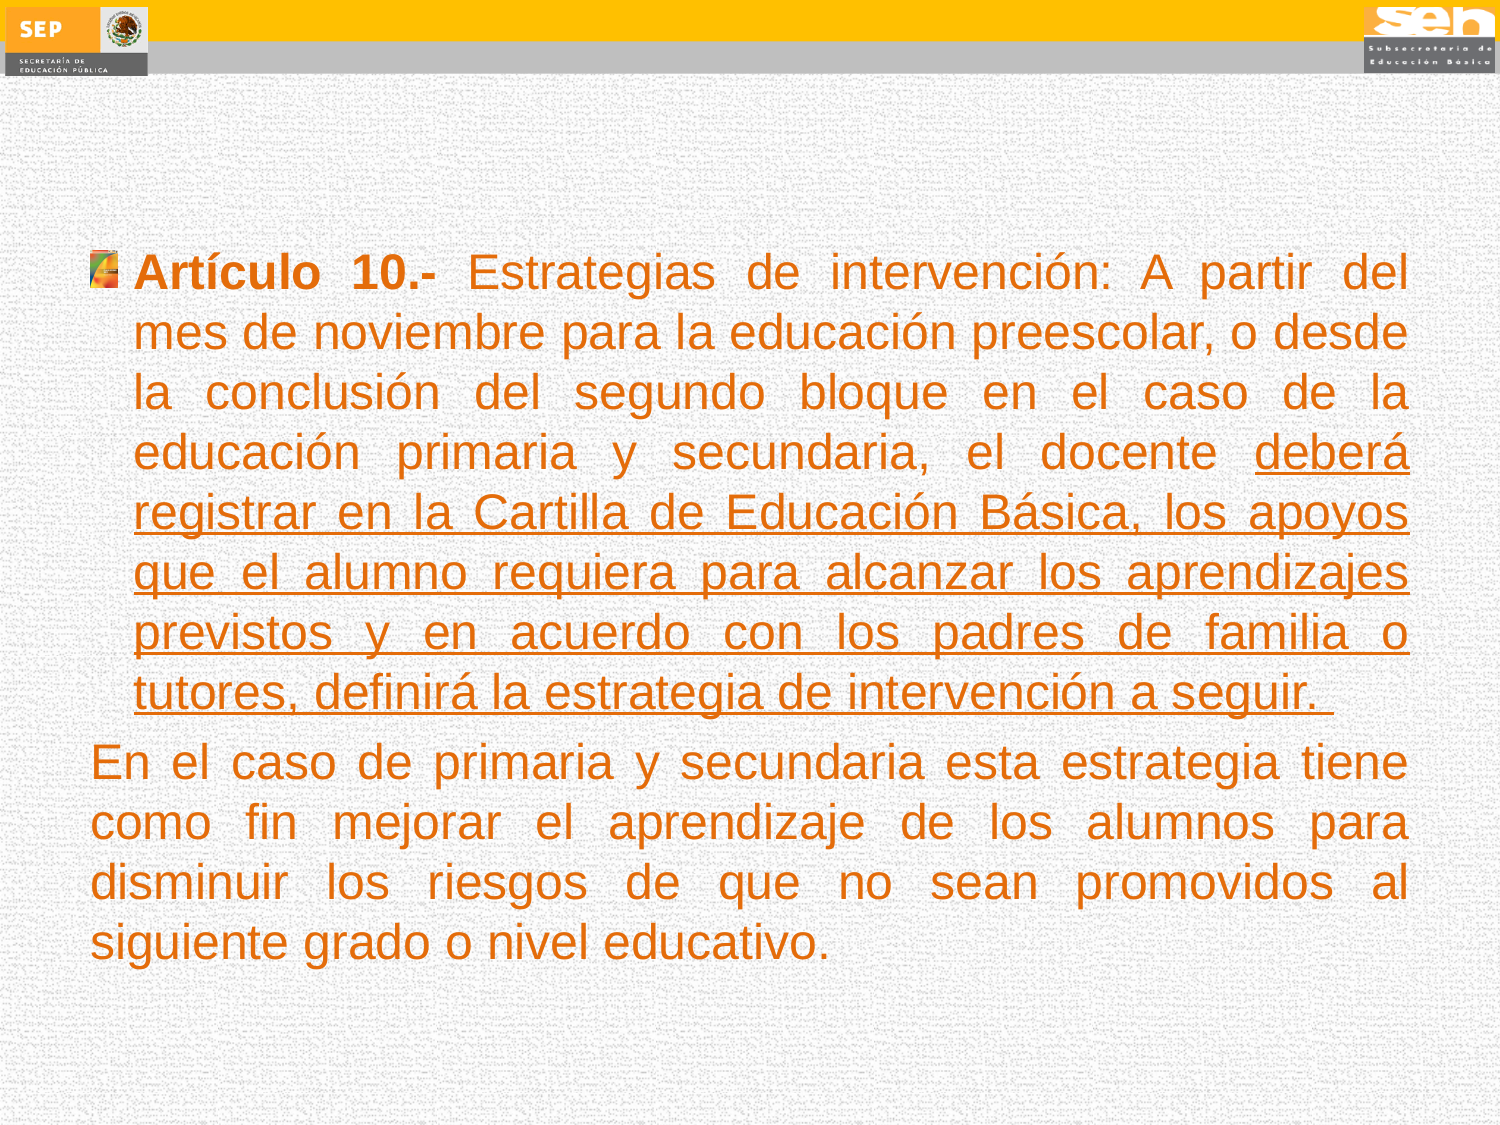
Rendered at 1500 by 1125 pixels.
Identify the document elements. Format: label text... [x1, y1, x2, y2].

picture [5, 7, 148, 76]
picture [90, 250, 127, 288]
picture [1364, 7, 1495, 73]
list Artículo 10.- Estrategias de intervención: A partir del mes de noviembre para la educación preescolar, o desde la conclusión del segundo bloque en el caso de la educación primaria y secundaria, el docente deberá registrar en la Cartilla de Educación Básica, los apoyos que el alumno requiera para alcanzar los aprendizajes previstos y en acuerdo con los padres de familia o tutores, definirá la estrategia de intervención a seguir. En el caso de primaria y secundaria esta estrategia tiene como fin mejorar el aprendizaje de los alumnos para disminuir los riesgos de que no sean promovidos al siguiente grado o nivel educativo. [75, 231, 1425, 1032]
